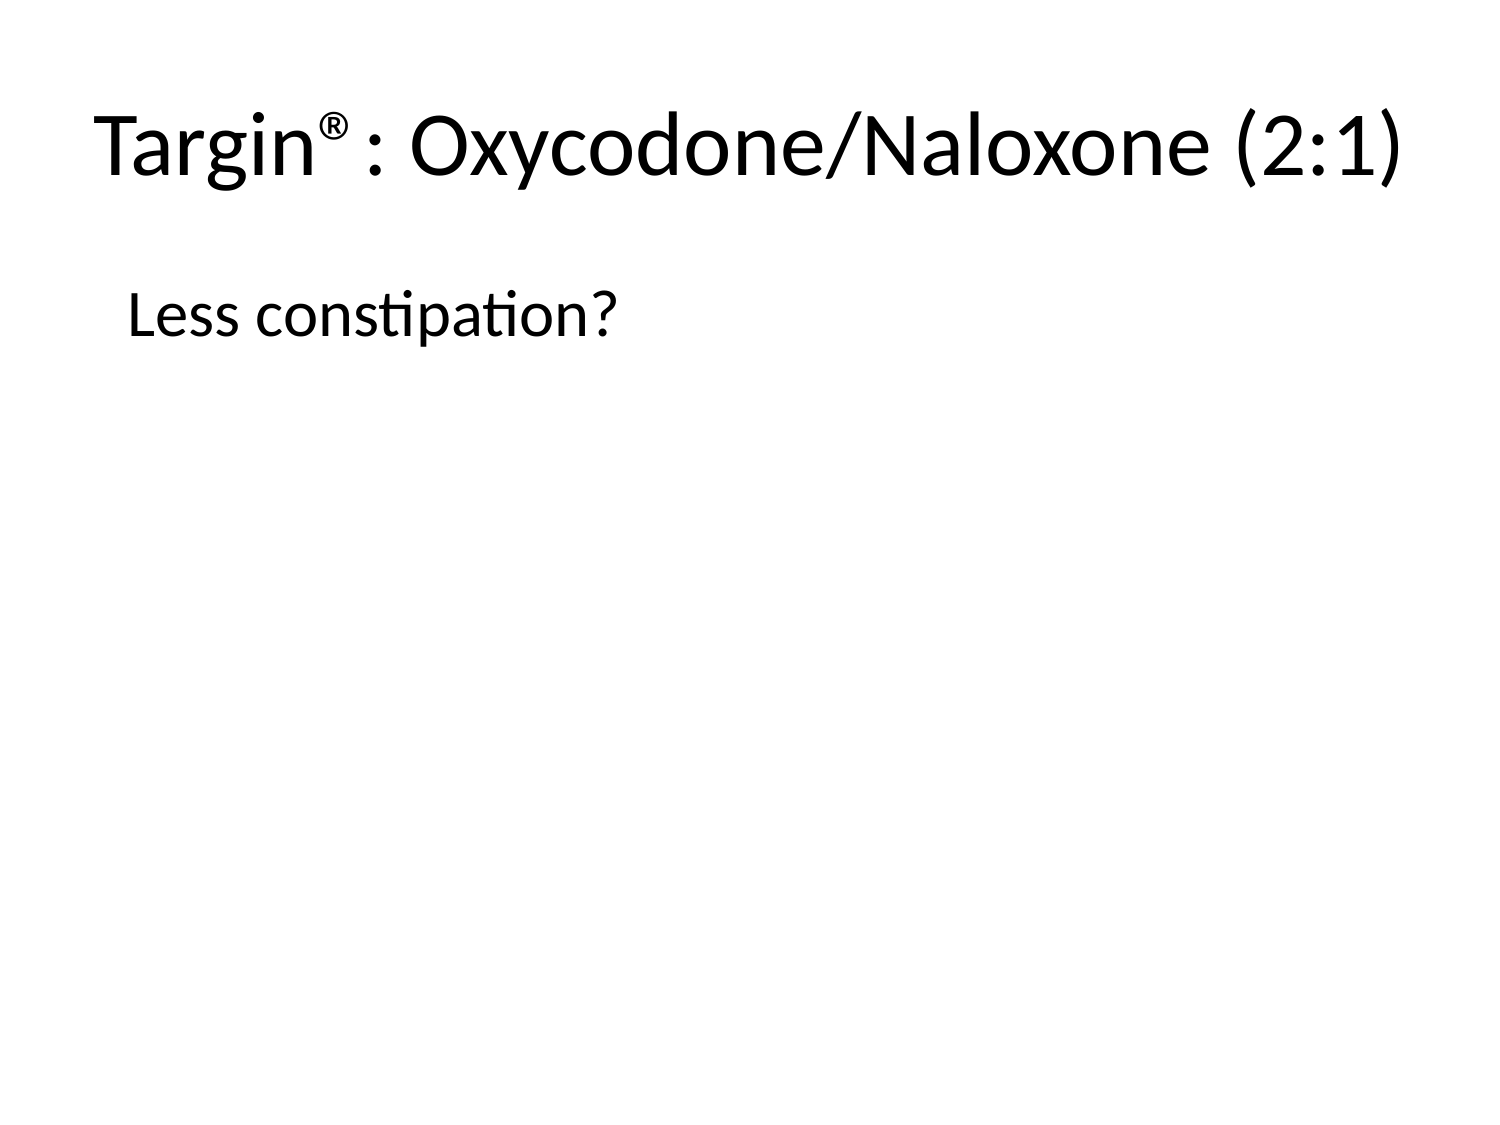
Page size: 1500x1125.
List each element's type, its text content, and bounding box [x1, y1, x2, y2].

list Less constipation? [112, 262, 1425, 1000]
title Targin®: Oxycodone/Naloxone (2:1) [0, 45, 1500, 233]
